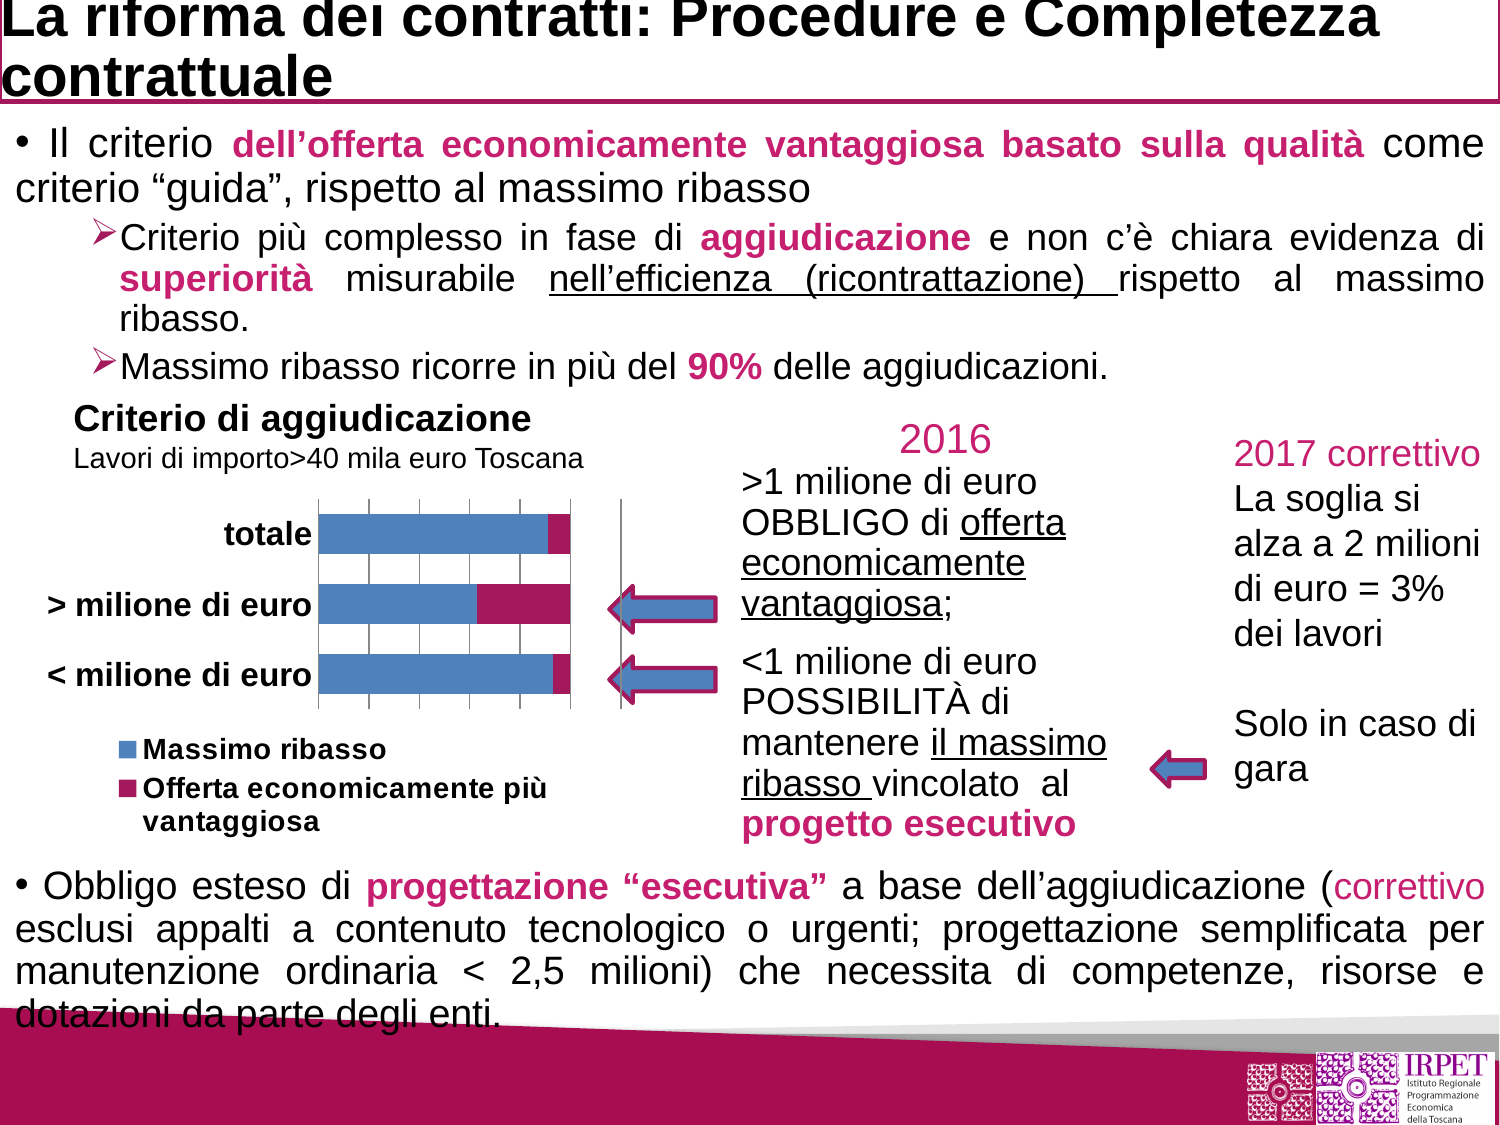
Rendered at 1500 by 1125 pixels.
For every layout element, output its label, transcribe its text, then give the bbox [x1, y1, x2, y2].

text_box [1149, 749, 1207, 789]
text_box [638, 665, 718, 694]
text_box 2017 correttivo La soglia si alza a 2 milioni di euro = 3% dei lavori Solo in caso di gara [1218, 421, 1500, 797]
chart [34, 491, 633, 844]
text_box Obbligo esteso di progettazione “esecutiva” a base dell’aggiudicazione (correttivo esclusi appalti a contenuto tecnologico o urgenti; progettazione semplificata per manutenzione ordinaria < 2,5 milioni) che necessita di competenze, risorse e dotazioni da parte degli enti. [0, 857, 1500, 1044]
title La riforma dei contratti: Procedure e Completezza contrattuale [0, 0, 1500, 102]
text_box 2016 >1 milione di euro OBBLIGO di offerta economicamente vantaggiosa; <1 milione di euro POSSIBILITÀ di mantenere il massimo ribasso vincolato al progetto esecutivo [726, 410, 1176, 852]
picture [1247, 1052, 1495, 1125]
text_box [638, 595, 718, 624]
text_box Criterio di aggiudicazione Lavori di importo>40 mila euro Toscana [58, 396, 602, 482]
text_box Il criterio dell’offerta economicamente vantaggiosa basato sulla qualità come criterio “guida”, rispetto al massimo ribasso Criterio più complesso in fase di aggiudicazione e non c’è chiara evidenza di superiorità misurabile nell’efficienza (ricontrattazione) rispetto al massimo ribasso. Massimo ribasso ricorre in più del 90% delle aggiudicazioni. [0, 113, 1500, 396]
